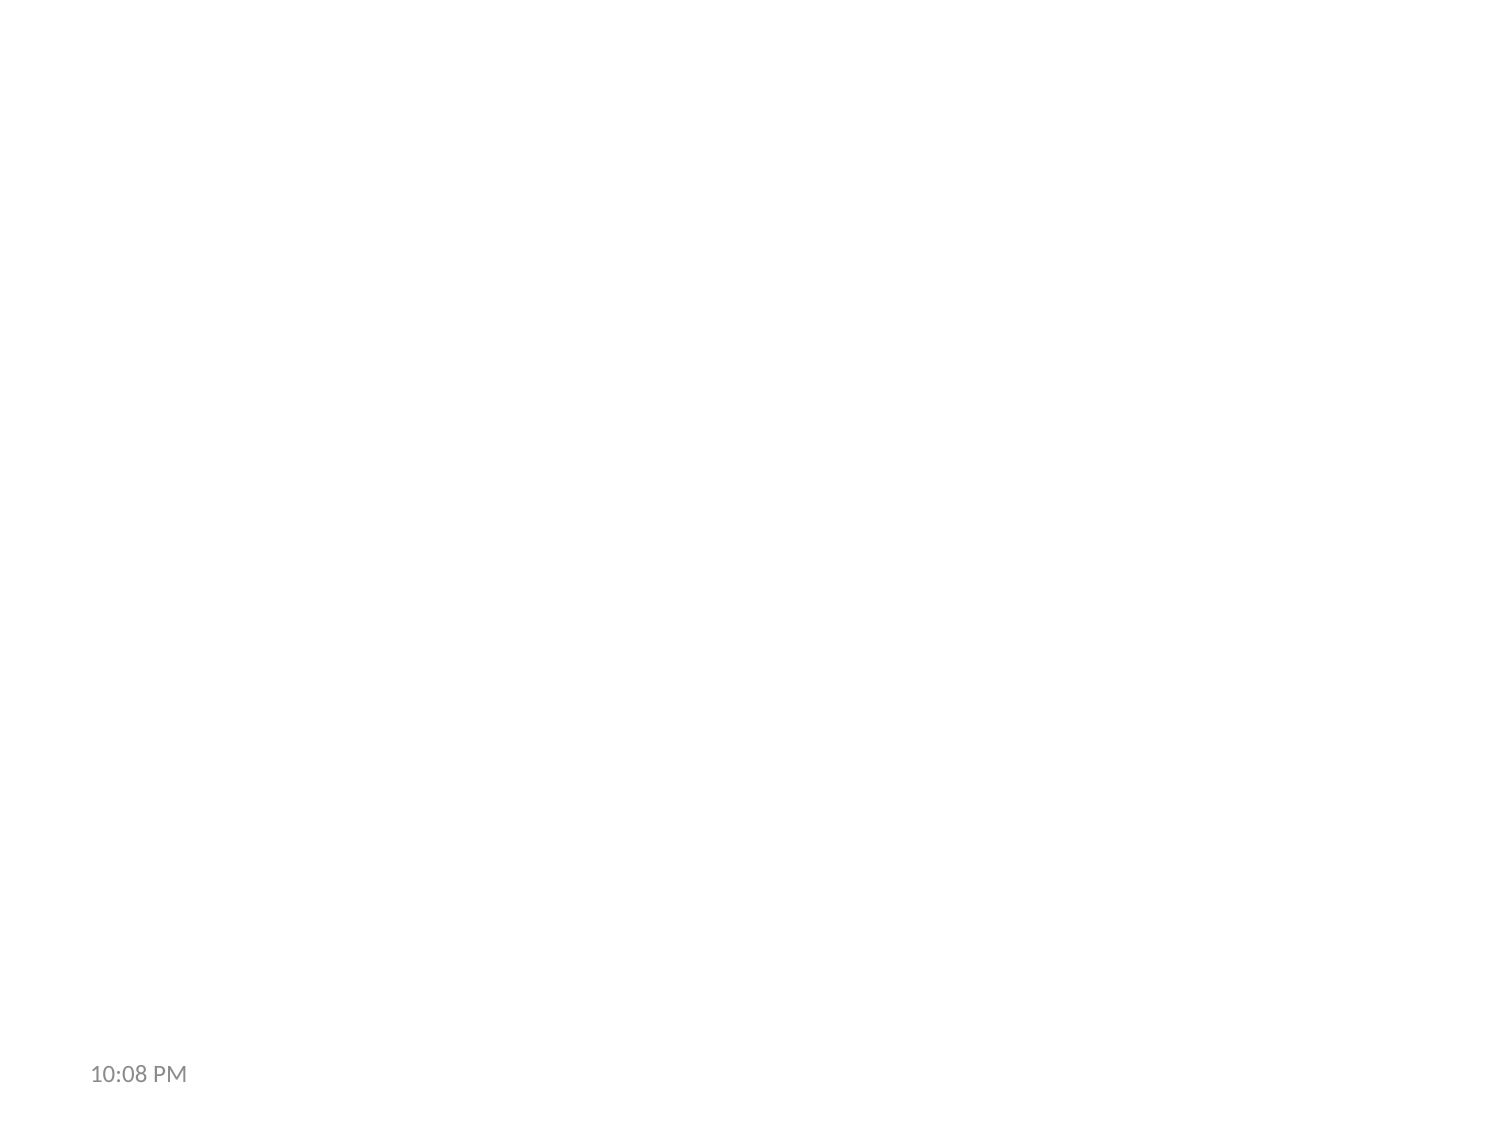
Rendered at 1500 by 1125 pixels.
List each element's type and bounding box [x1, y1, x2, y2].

slide_number [75, 1042, 425, 1103]
